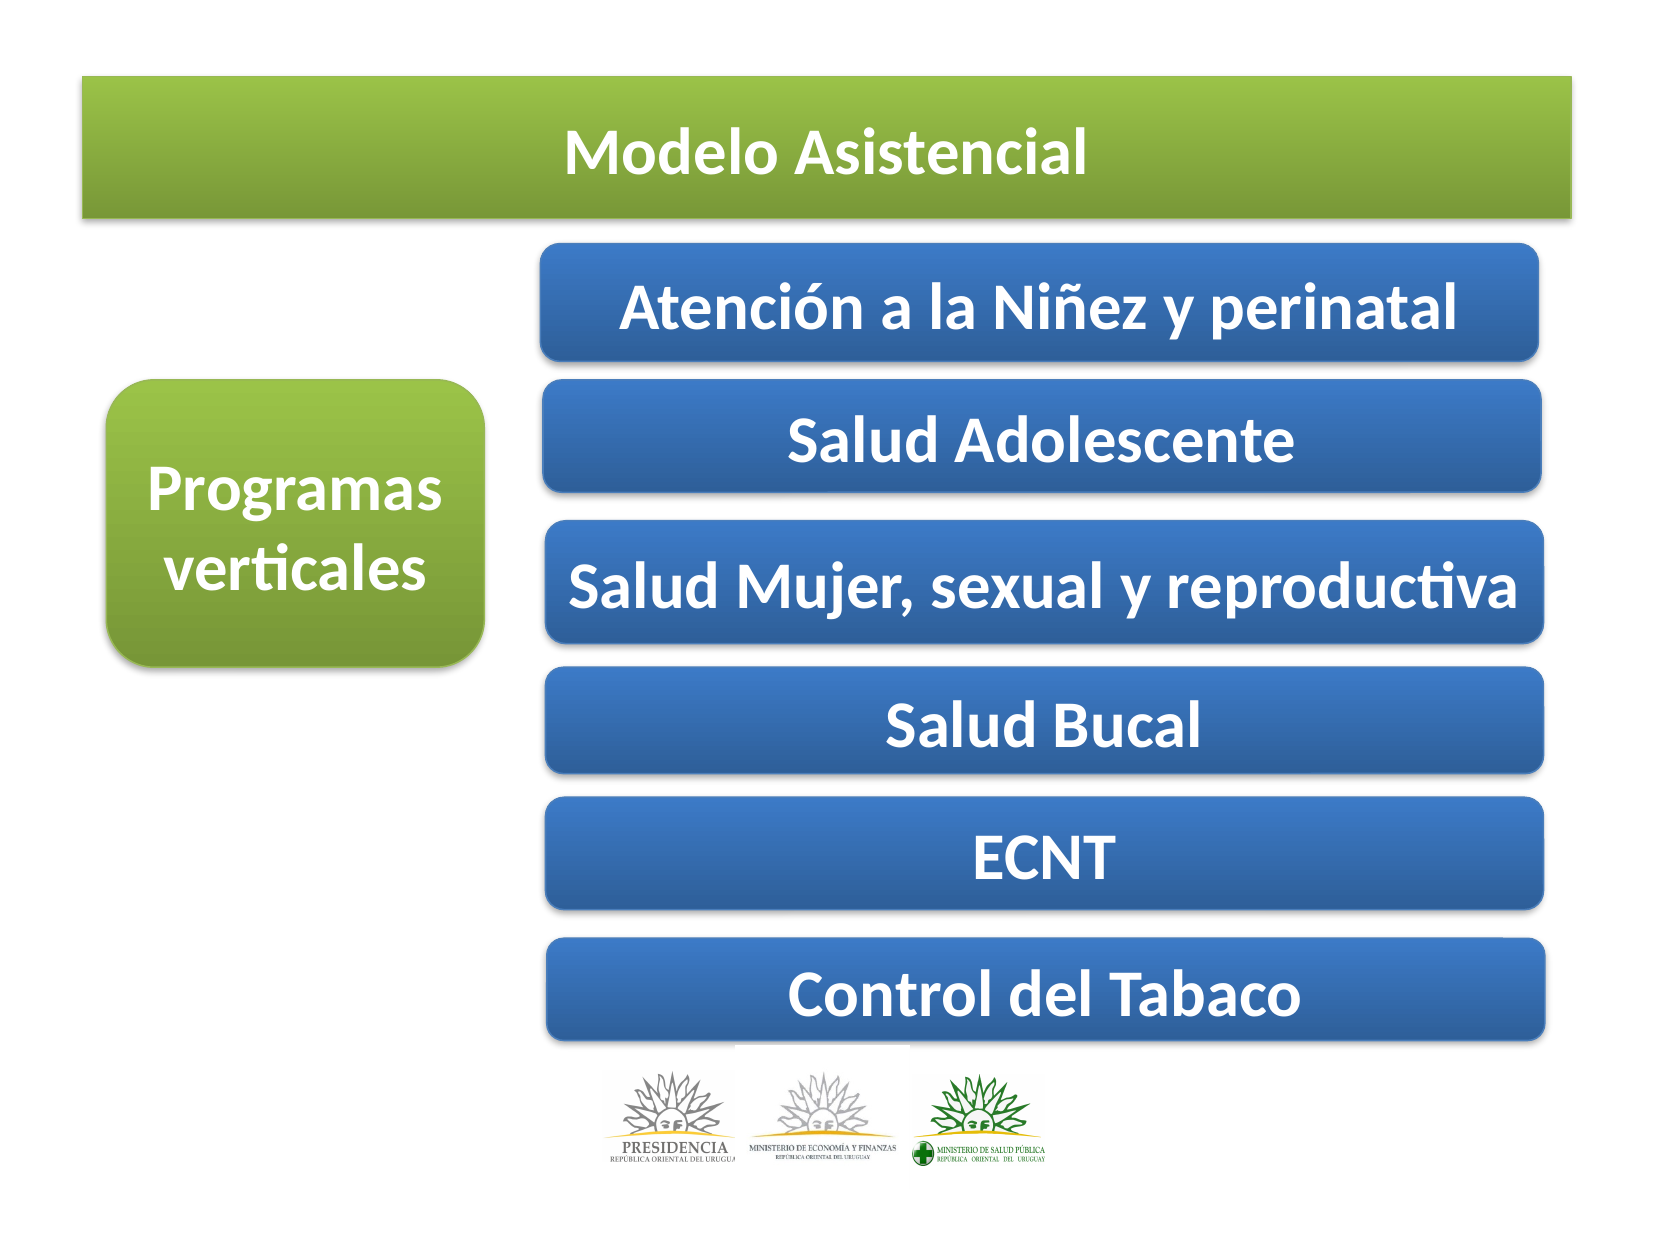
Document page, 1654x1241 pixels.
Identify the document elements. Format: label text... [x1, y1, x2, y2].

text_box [602, 1045, 1045, 1190]
text_box Salud Bucal [544, 666, 1545, 775]
text_box Control del Tabaco [545, 937, 1546, 1042]
text_box Salud Adolescente [542, 379, 1542, 494]
text_box Atención a la Niñez y perinatal [539, 242, 1540, 363]
text_box Programas verticales [105, 379, 486, 668]
text_box ECNT [544, 796, 1545, 911]
text_box Salud Mujer, sexual y reproductiva [544, 519, 1545, 645]
title Modelo Asistencial [82, 76, 1572, 219]
